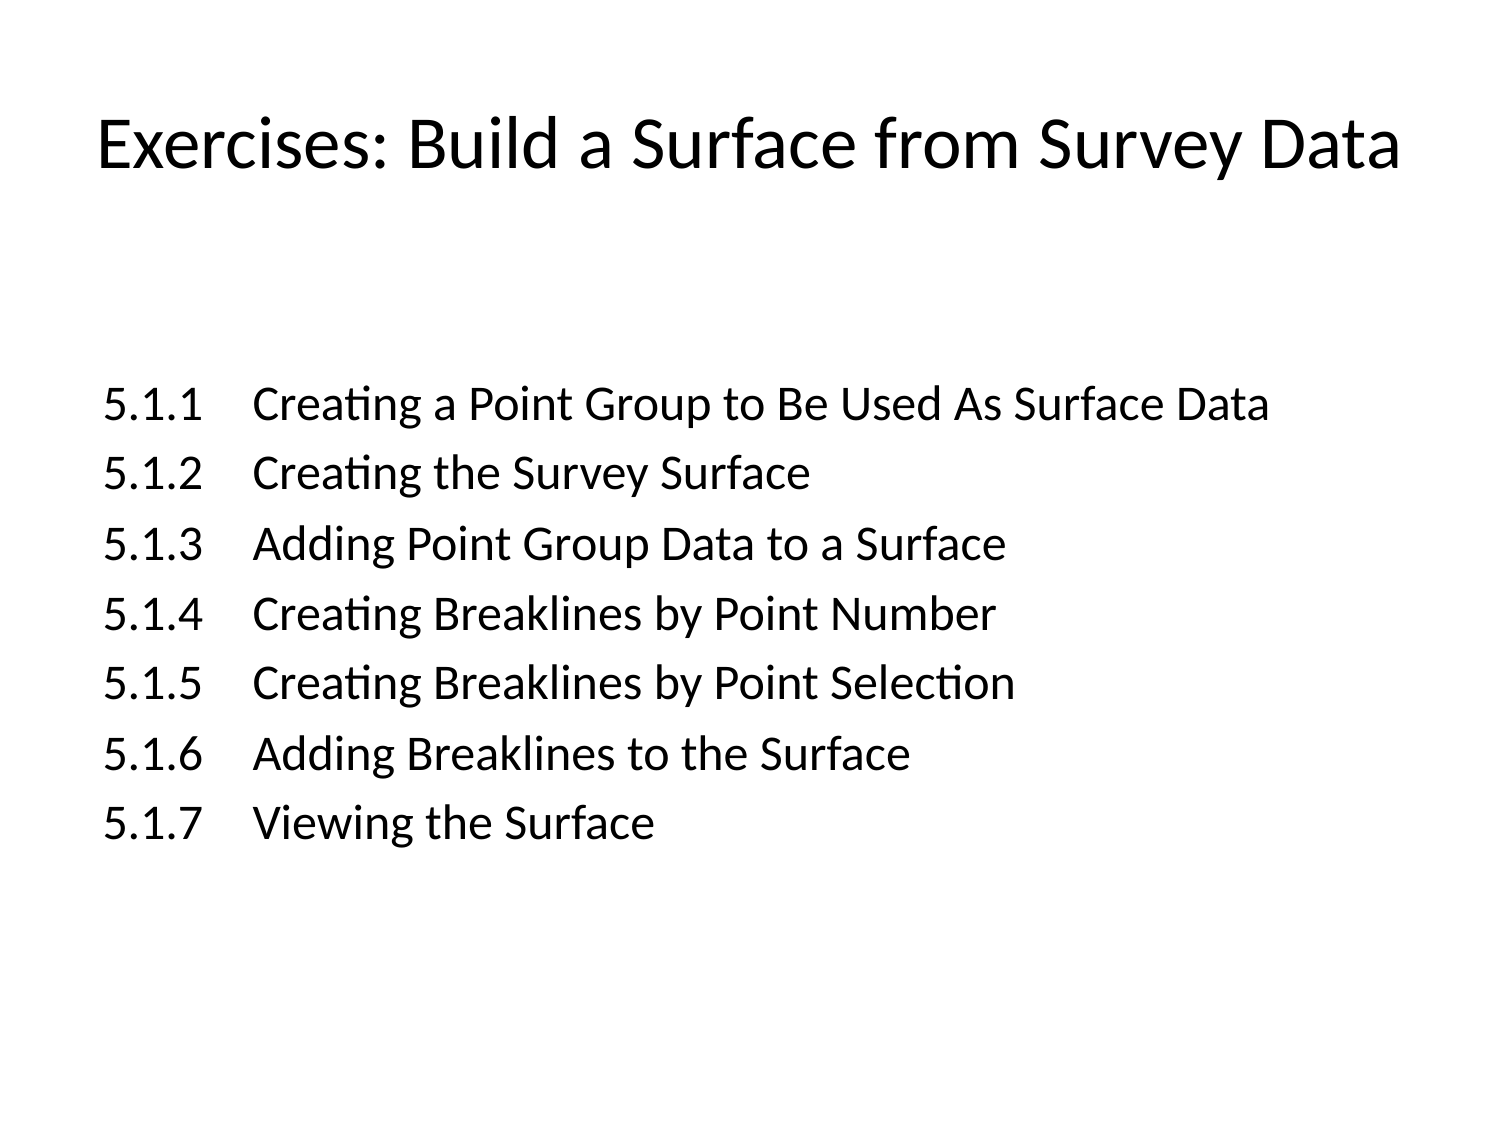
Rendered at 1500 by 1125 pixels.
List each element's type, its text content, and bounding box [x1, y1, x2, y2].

list 5.1.1 Creating a Point Group to Be Used As Surface Data 5.1.2 Creating the Survey Surface 5.1.3 Adding Point Group Data to a Surface 5.1.4 Creating Breaklines by Point Number 5.1.5 Creating Breaklines by Point Selection 5.1.6 Adding Breaklines to the Surface 5.1.7 Viewing the Surface [87, 362, 1425, 950]
title Exercises: Build a Surface from Survey Data [75, 45, 1425, 233]
